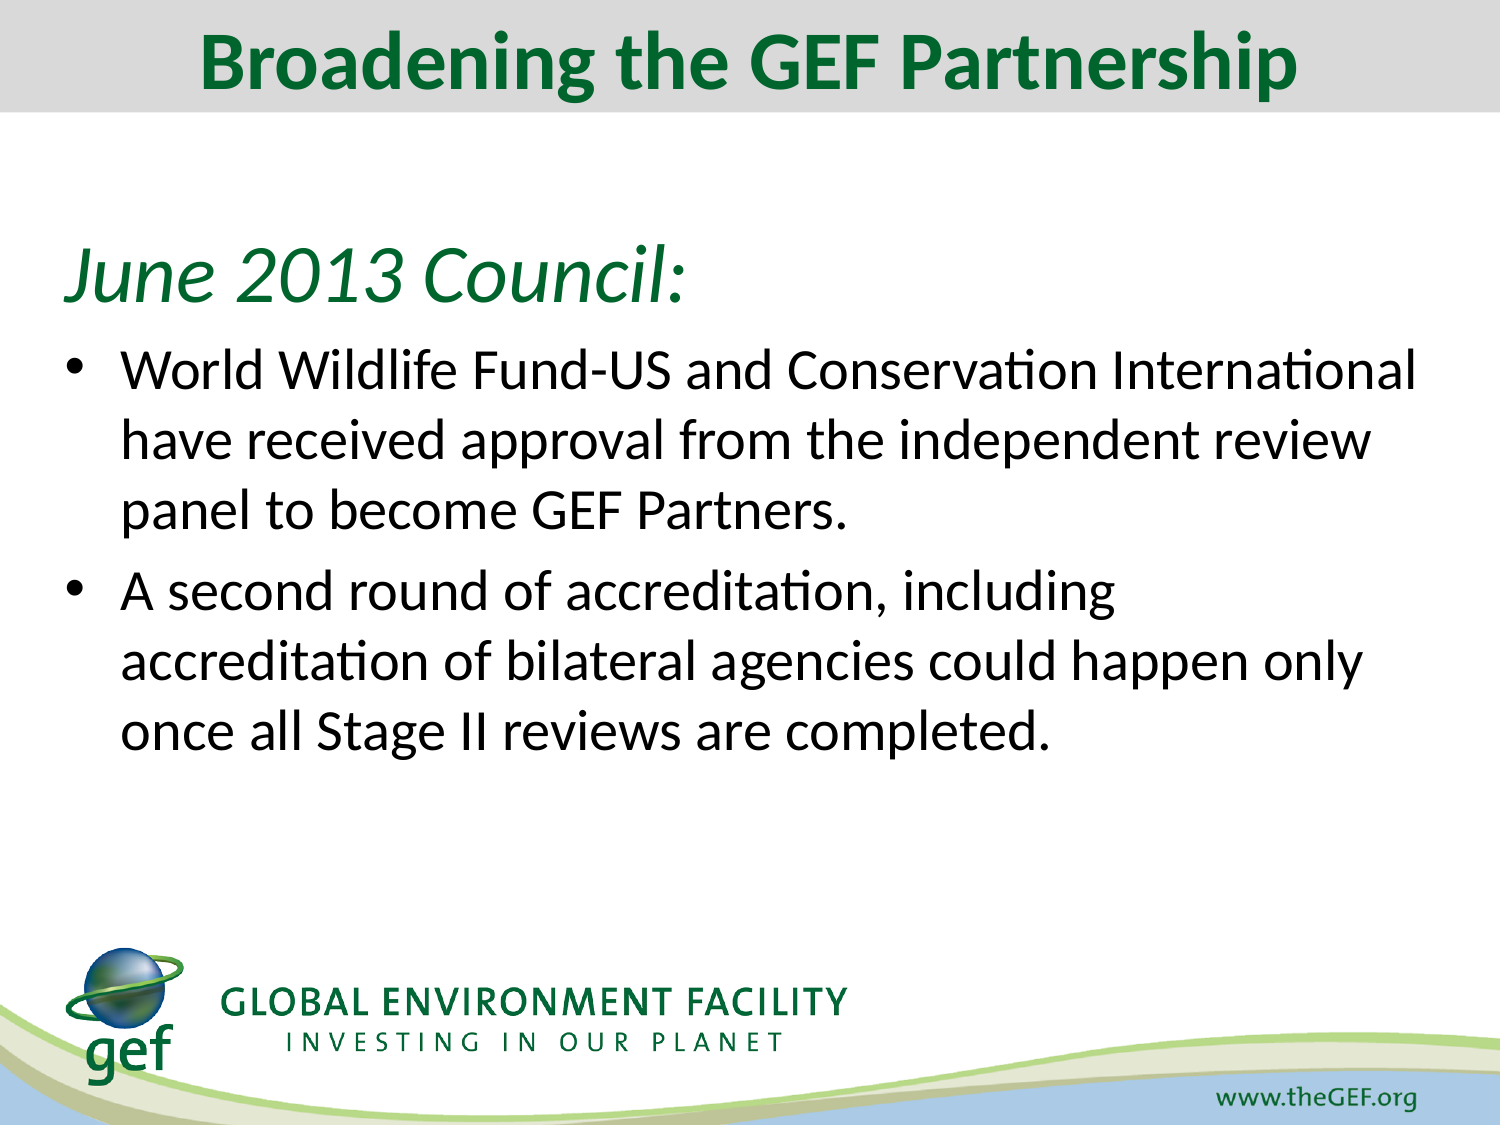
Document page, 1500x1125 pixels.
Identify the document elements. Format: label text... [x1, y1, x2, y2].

list June 2013 Council: World Wildlife Fund-US and Conservation International have received approval from the independent review panel to become GEF Partners. A second round of accreditation, including accreditation of bilateral agencies could happen only once all Stage II reviews are completed. [49, 149, 1451, 865]
picture [0, 920, 1500, 1125]
text_box Broadening the GEF Partnership [0, 0, 1500, 113]
